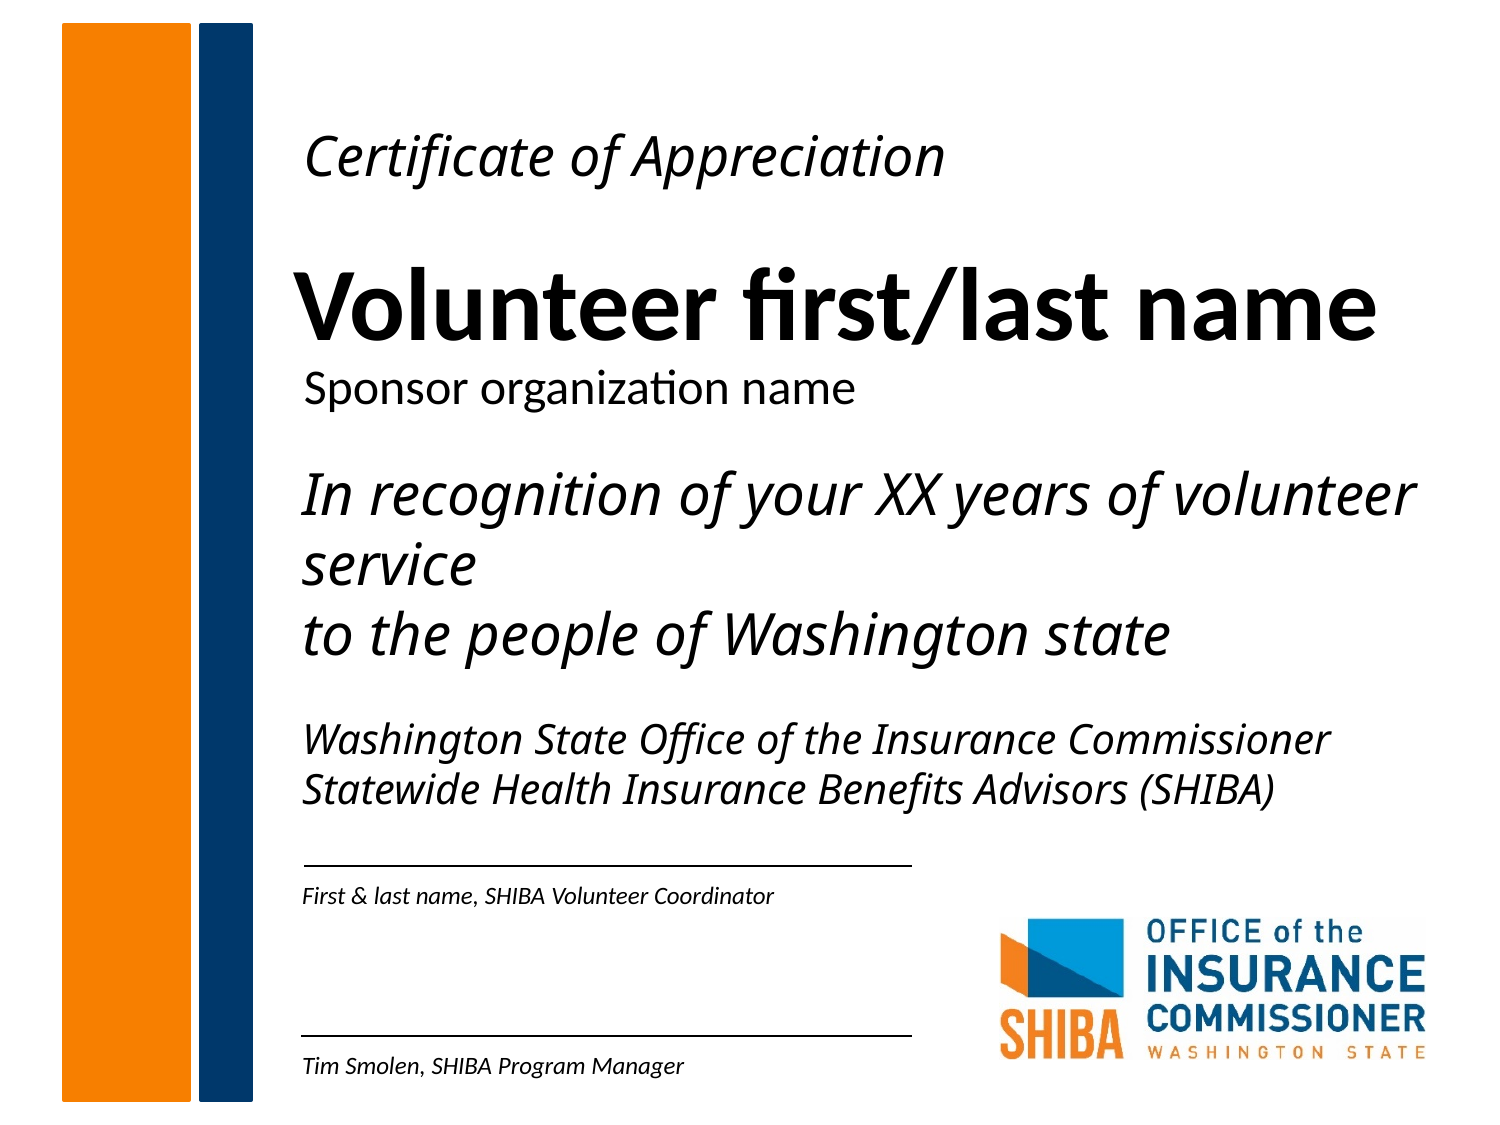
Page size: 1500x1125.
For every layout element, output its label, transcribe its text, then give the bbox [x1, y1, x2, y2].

text_box [62, 23, 191, 1102]
text_box Sponsor organization name [288, 346, 1437, 485]
title Certificate of Appreciation [288, 112, 1477, 263]
text_box In recognition of your XX years of volunteer service to the people of Washington state Washington State Office of the Insurance Commissioner Statewide Health Insurance Benefits Advisors (SHIBA) [287, 450, 1500, 820]
text_box First & last name, SHIBA Volunteer Coordinator [287, 871, 883, 917]
text_box [199, 23, 253, 1102]
subtitle Volunteer first/last name [278, 229, 1463, 367]
picture [999, 917, 1426, 1060]
text_box Tim Smolen, SHIBA Program Manager [287, 1042, 883, 1087]
